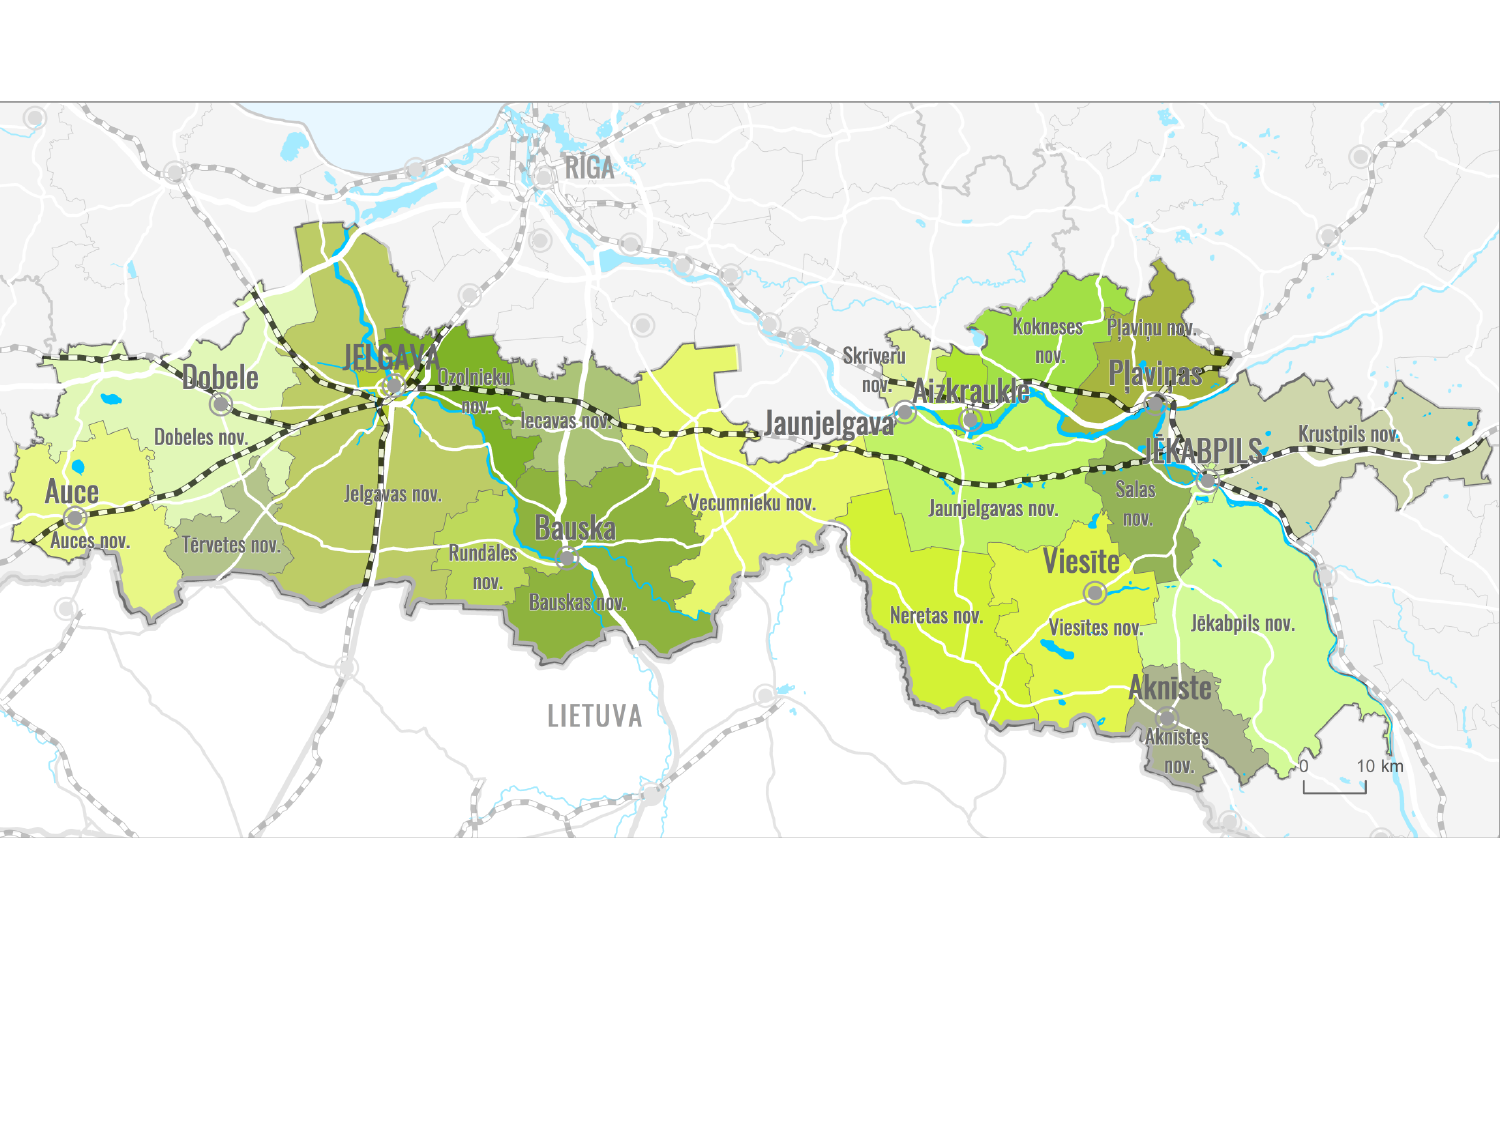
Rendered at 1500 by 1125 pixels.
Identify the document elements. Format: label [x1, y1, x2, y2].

picture [0, 101, 1500, 839]
